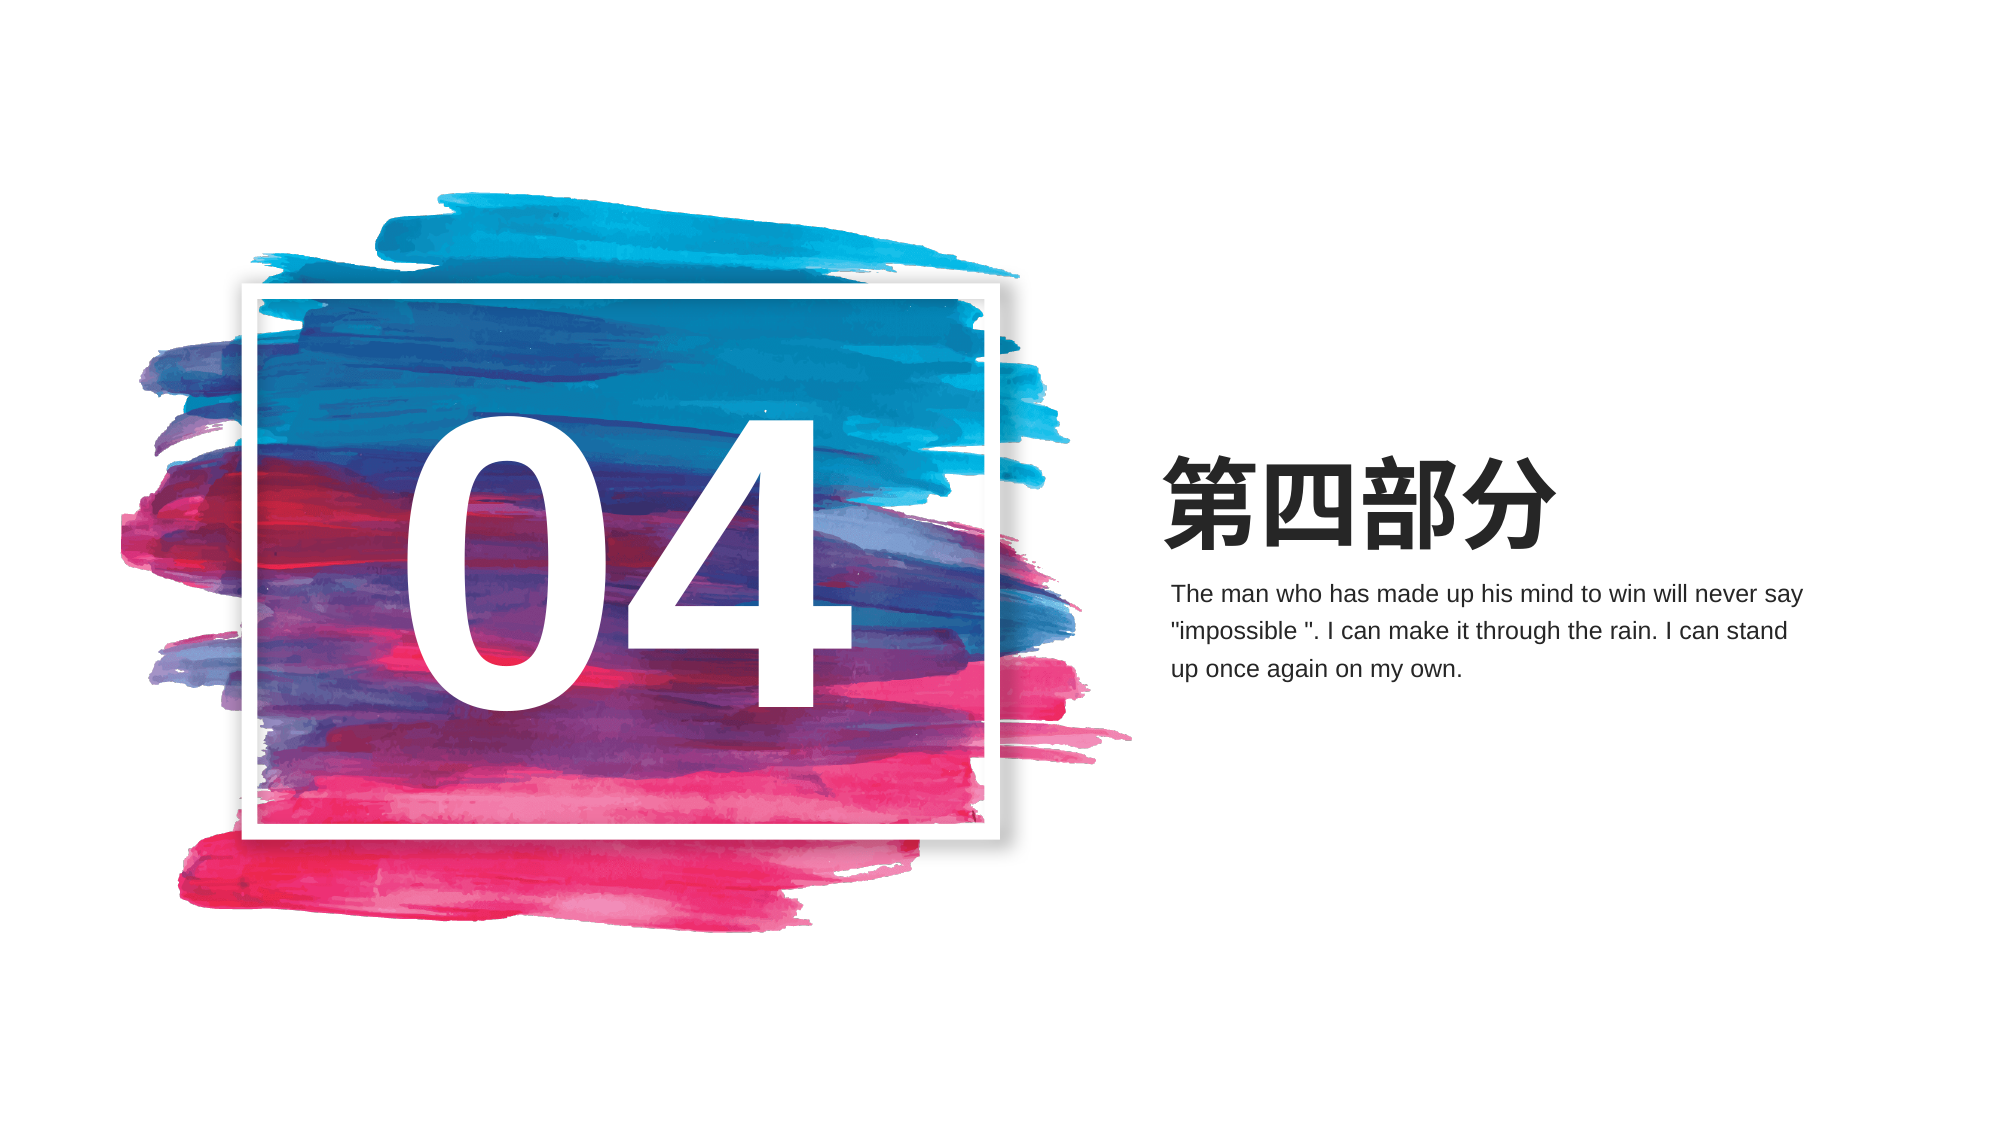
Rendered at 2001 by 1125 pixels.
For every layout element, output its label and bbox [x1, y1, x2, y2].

text_box [120, 192, 1132, 933]
text_box [1144, 410, 1824, 689]
